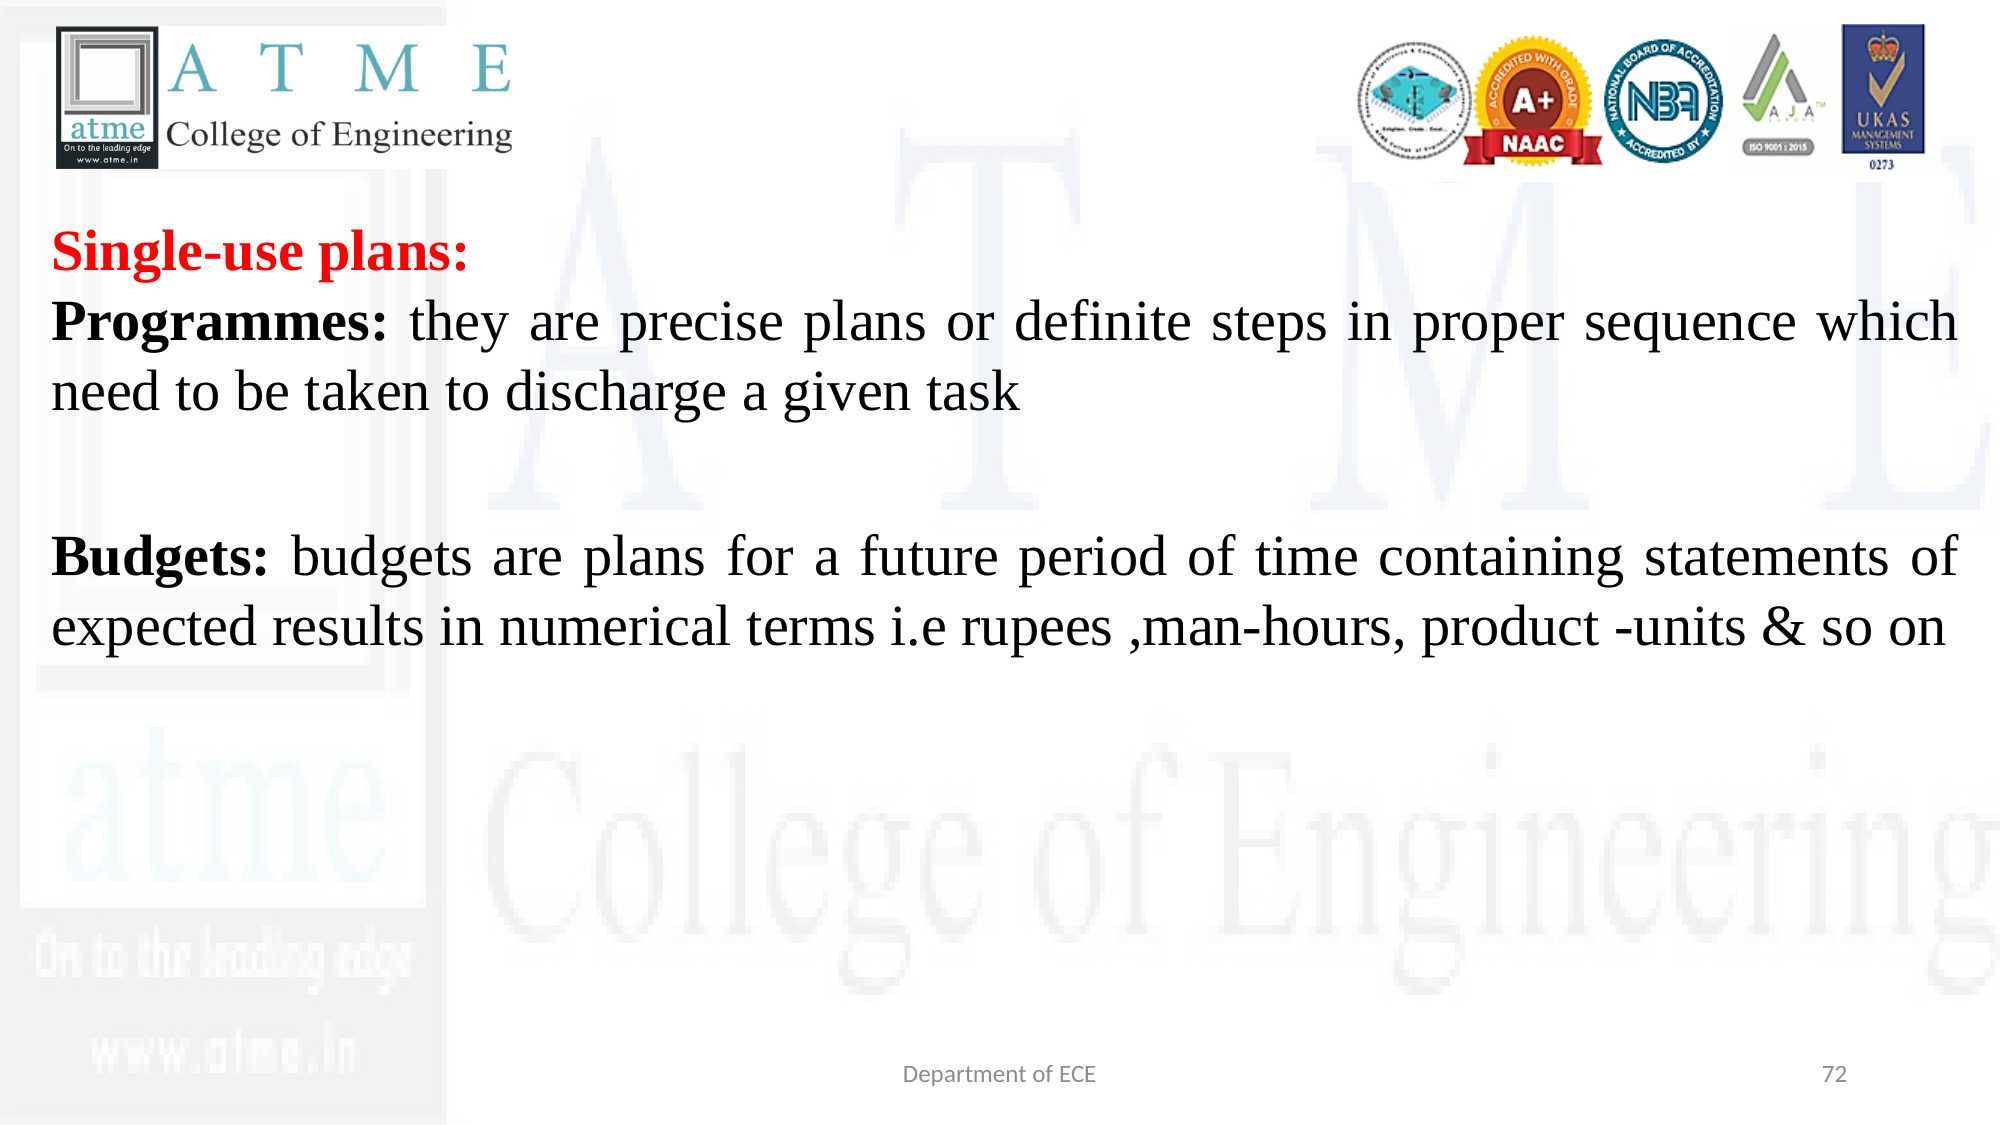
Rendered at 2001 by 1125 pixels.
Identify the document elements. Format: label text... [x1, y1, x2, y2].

footer Department of ECE [662, 1042, 1338, 1103]
picture [56, 26, 512, 169]
text_box Single-use plans: Programmes: they are precise plans or definite steps in proper sequence which need to be taken to discharge a given task Budgets: budgets are plans for a future period of time containing statements of expected results in numerical terms i.e rupees ,man-hours, product -units & so on [36, 169, 1975, 665]
picture [1352, 24, 1941, 169]
slide_number 72 [1412, 1042, 1863, 1103]
